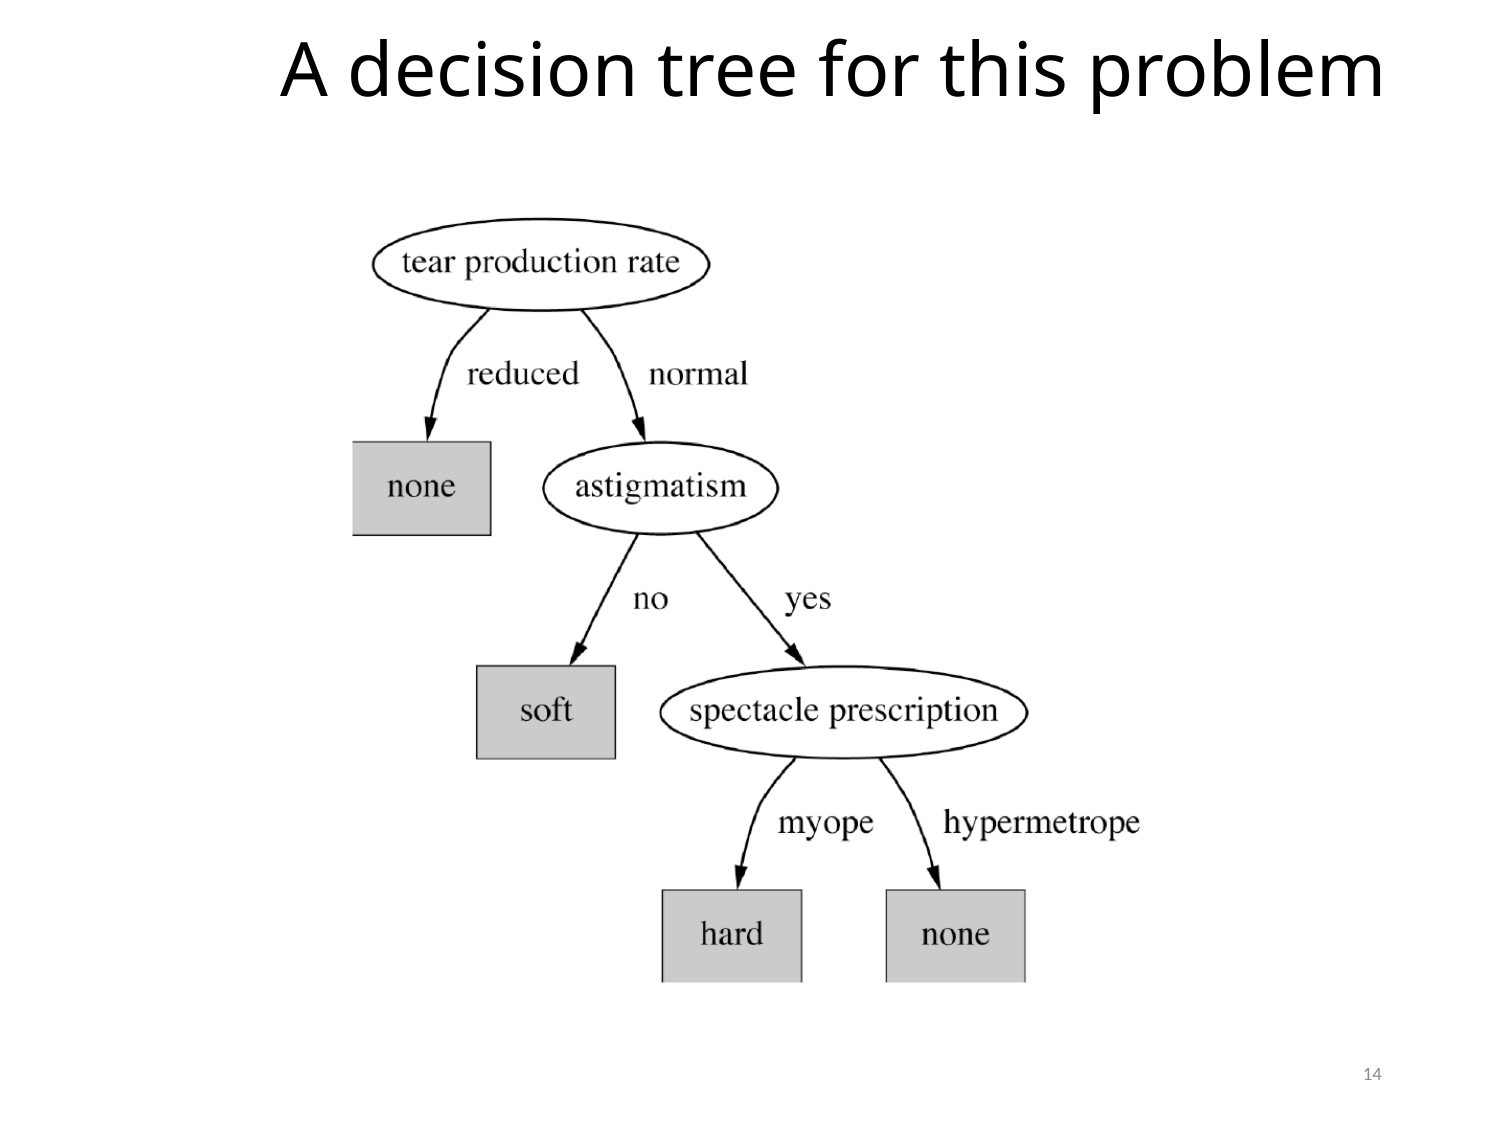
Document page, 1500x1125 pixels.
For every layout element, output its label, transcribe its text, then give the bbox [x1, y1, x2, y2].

slide_number 14 [1059, 1042, 1397, 1103]
title A decision tree for this problem [265, 0, 1500, 173]
picture [300, 183, 1186, 999]
